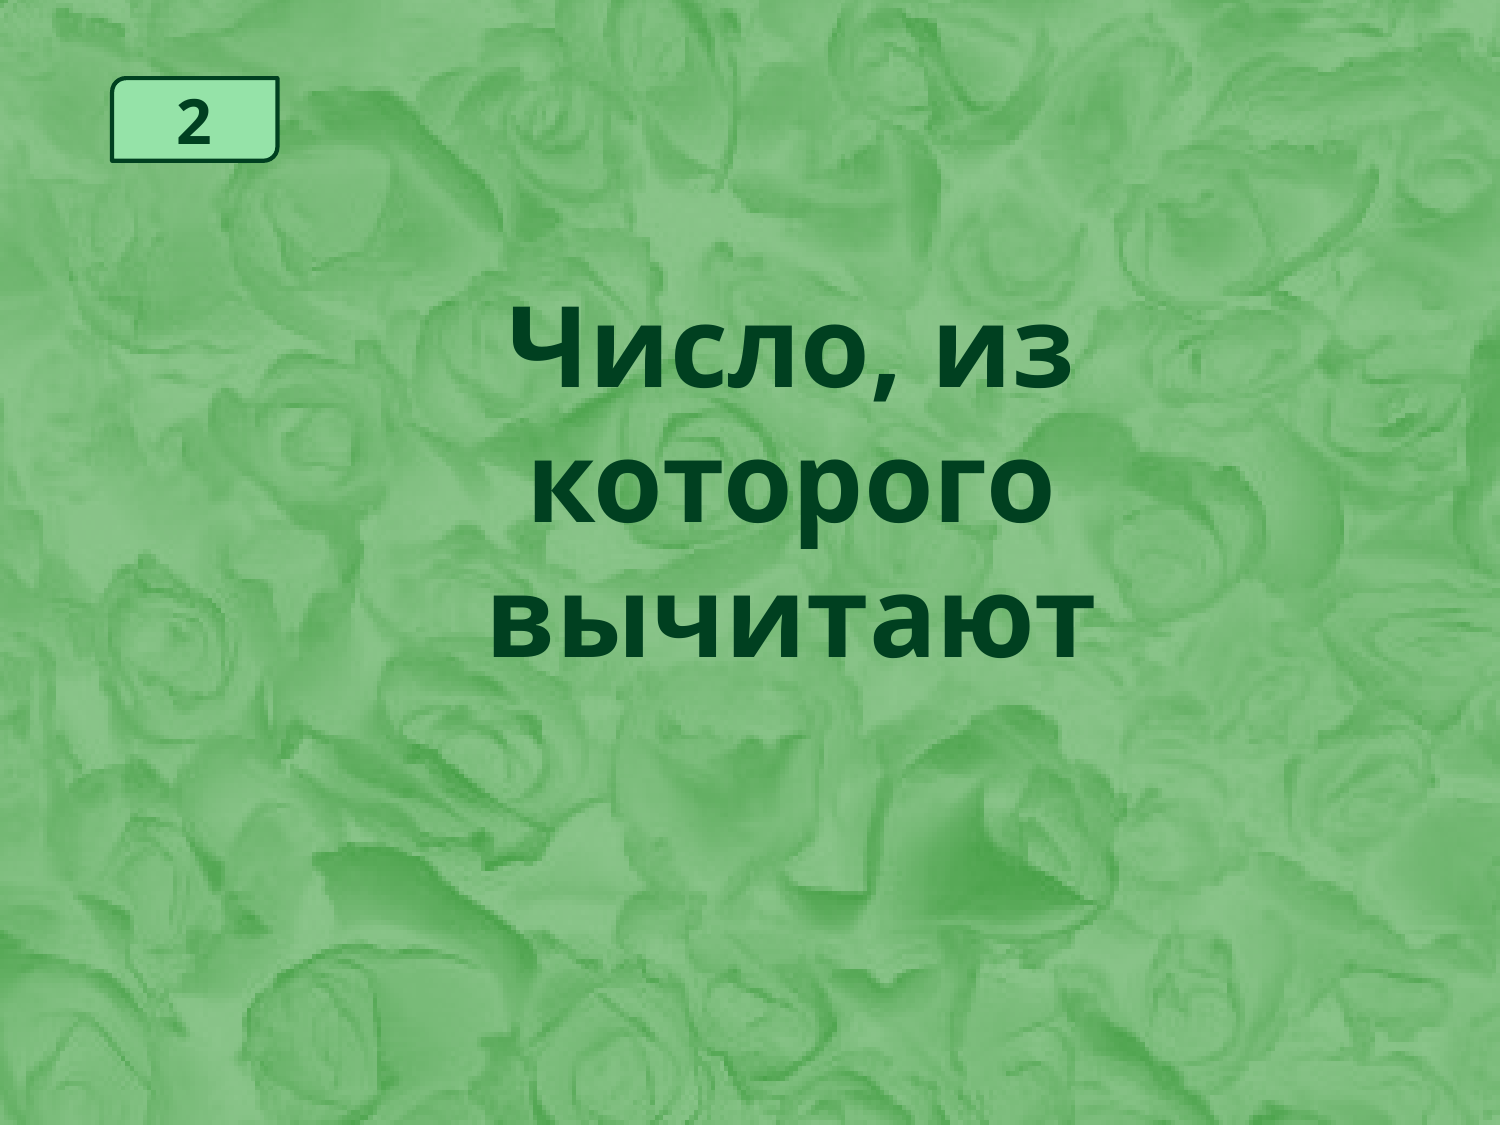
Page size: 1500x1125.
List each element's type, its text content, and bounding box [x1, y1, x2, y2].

text_box 2 [109, 76, 280, 163]
text_box Число, из которого вычитают [230, 267, 1353, 687]
